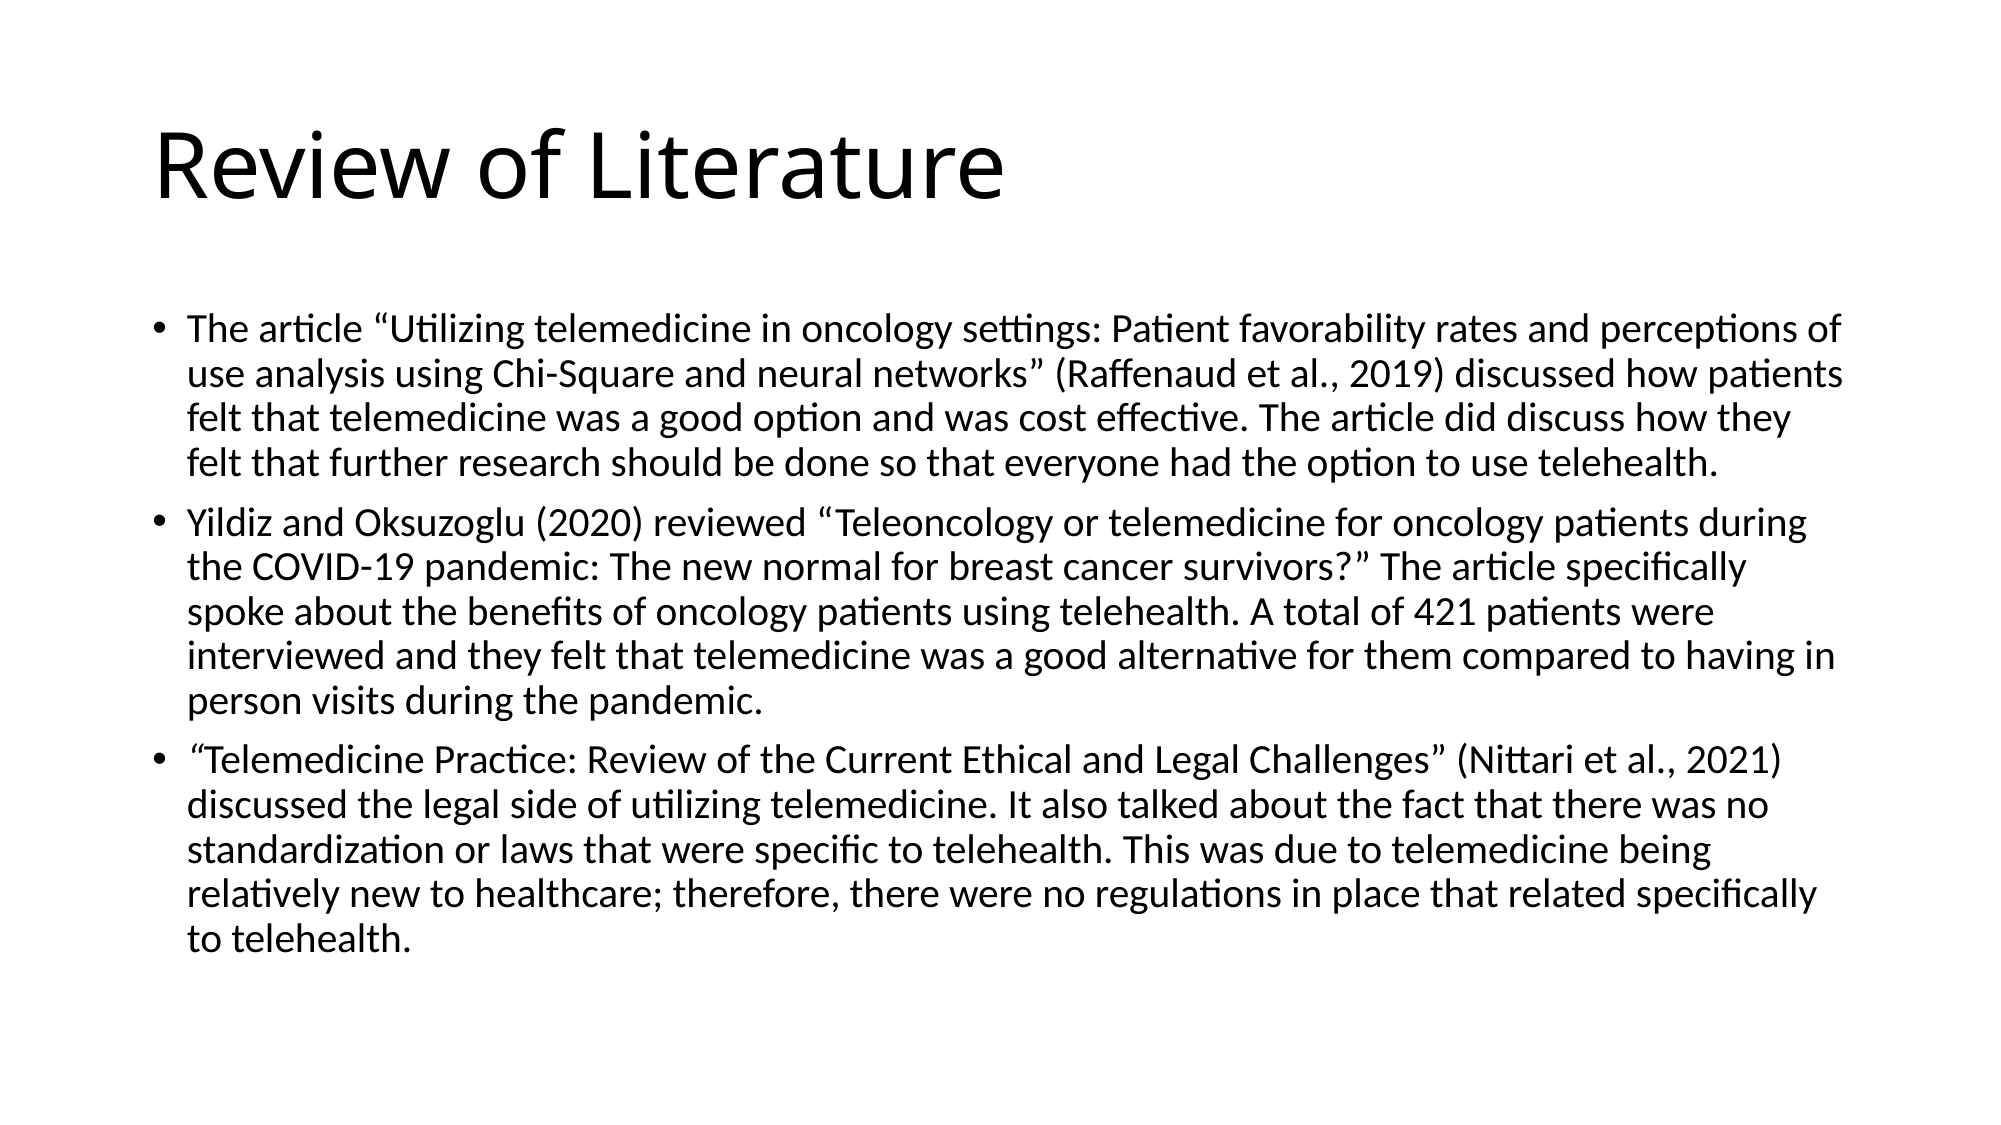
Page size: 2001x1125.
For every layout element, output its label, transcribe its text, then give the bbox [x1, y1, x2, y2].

list The article “Utilizing telemedicine in oncology settings: Patient favorability rates and perceptions of use analysis using Chi-Square and neural networks” (Raffenaud et al., 2019) discussed how patients felt that telemedicine was a good option and was cost effective. The article did discuss how they felt that further research should be done so that everyone had the option to use telehealth. Yildiz and Oksuzoglu (2020) reviewed “Teleoncology or telemedicine for oncology patients during the COVID-19 pandemic: The new normal for breast cancer survivors?” The article specifically spoke about the benefits of oncology patients using telehealth. A total of 421 patients were interviewed and they felt that telemedicine was a good alternative for them compared to having in person visits during the pandemic. “Telemedicine Practice: Review of the Current Ethical and Legal Challenges” (Nittari et al., 2021) discussed the legal side of utilizing telemedicine. It also talked about the fact that there was no standardization or laws that were specific to telehealth. This was due to telemedicine being relatively new to healthcare; therefore, there were no regulations in place that related specifically to telehealth. [137, 299, 1863, 1014]
title Review of Literature [137, 59, 1863, 278]
